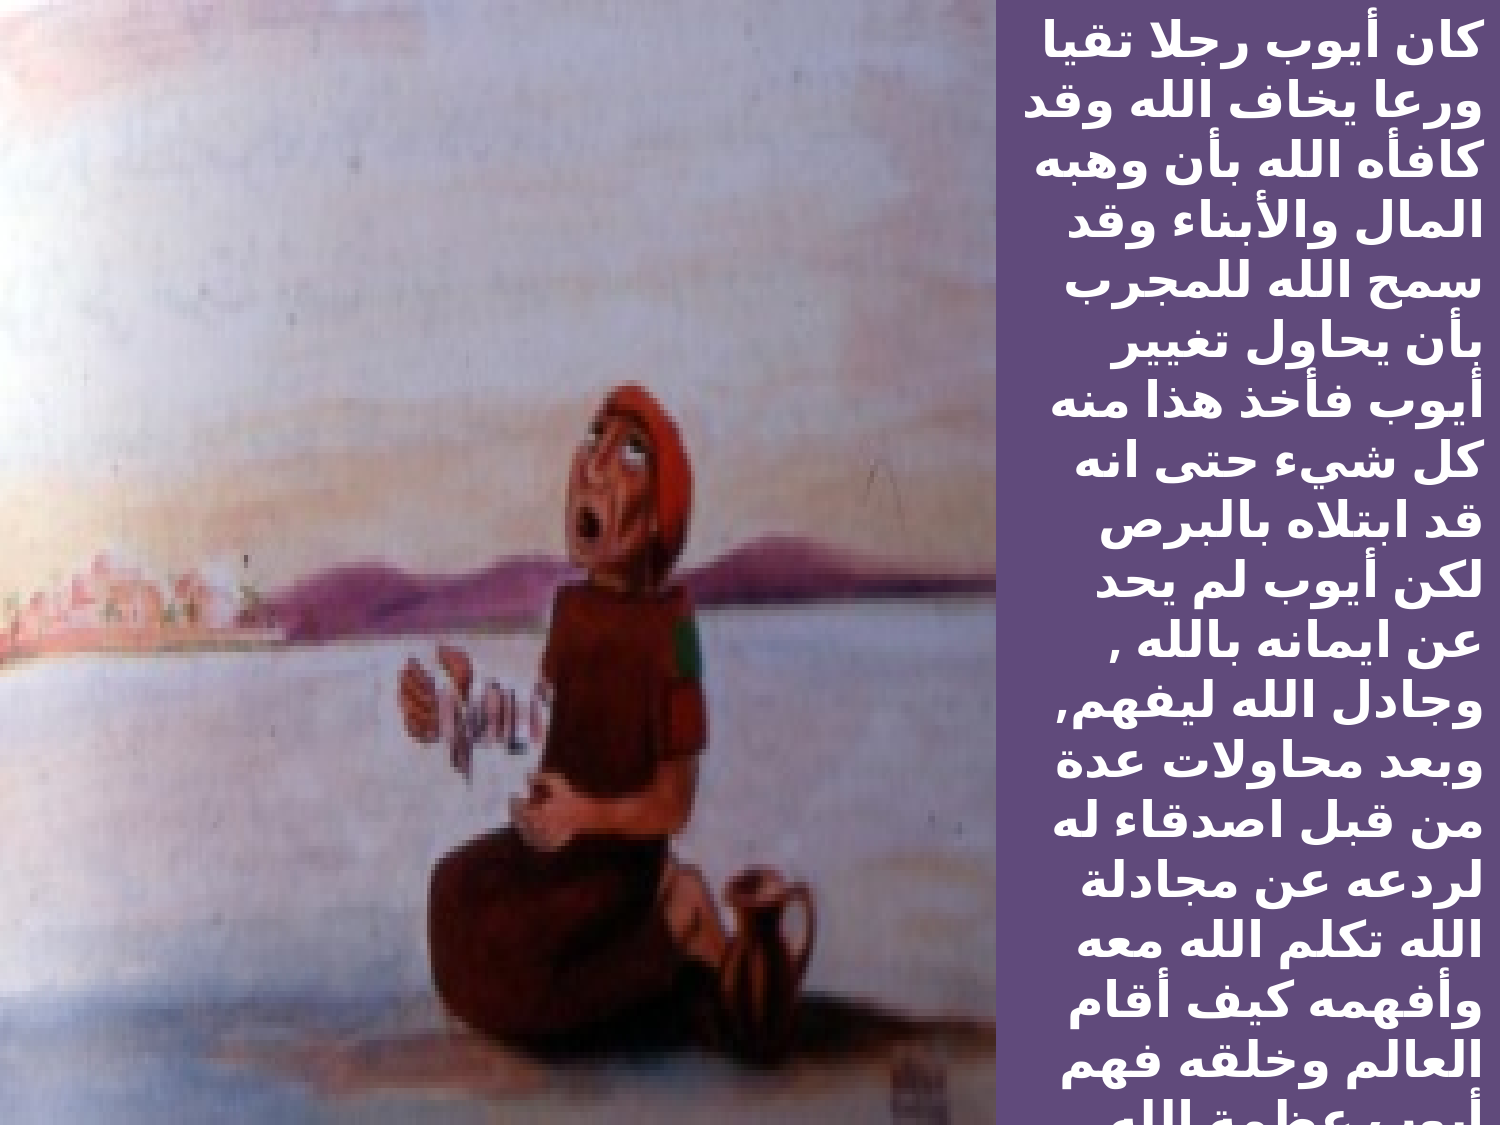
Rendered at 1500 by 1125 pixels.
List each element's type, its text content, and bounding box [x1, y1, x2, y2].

picture [0, 0, 997, 1125]
text_box كان أيوب رجلا تقيا ورعا يخاف الله وقد كافأه الله بأن وهبه المال والأبناء وقد سمح الله للمجرب بأن يحاول تغيير أيوب فأخذ هذا منه كل شيء حتى انه قد ابتلاه بالبرص لكن أيوب لم يحد عن ايمانه بالله , وجادل الله ليفهم, وبعد محاولات عدة من قبل اصدقاء له لردعه عن مجادلة الله تكلم الله معه وأفهمه كيف أقام العالم وخلقه فهم أيوب عظمة الله ولم يحد بأيمانه عنه فأعاد له الله ما كان قد أخذه منه المجرب أضعاف مضاعفة. وجملته الشهيرة ” عريانا خرجت من بطن أمي وعريانا أموت“. [998, 0, 1500, 1125]
